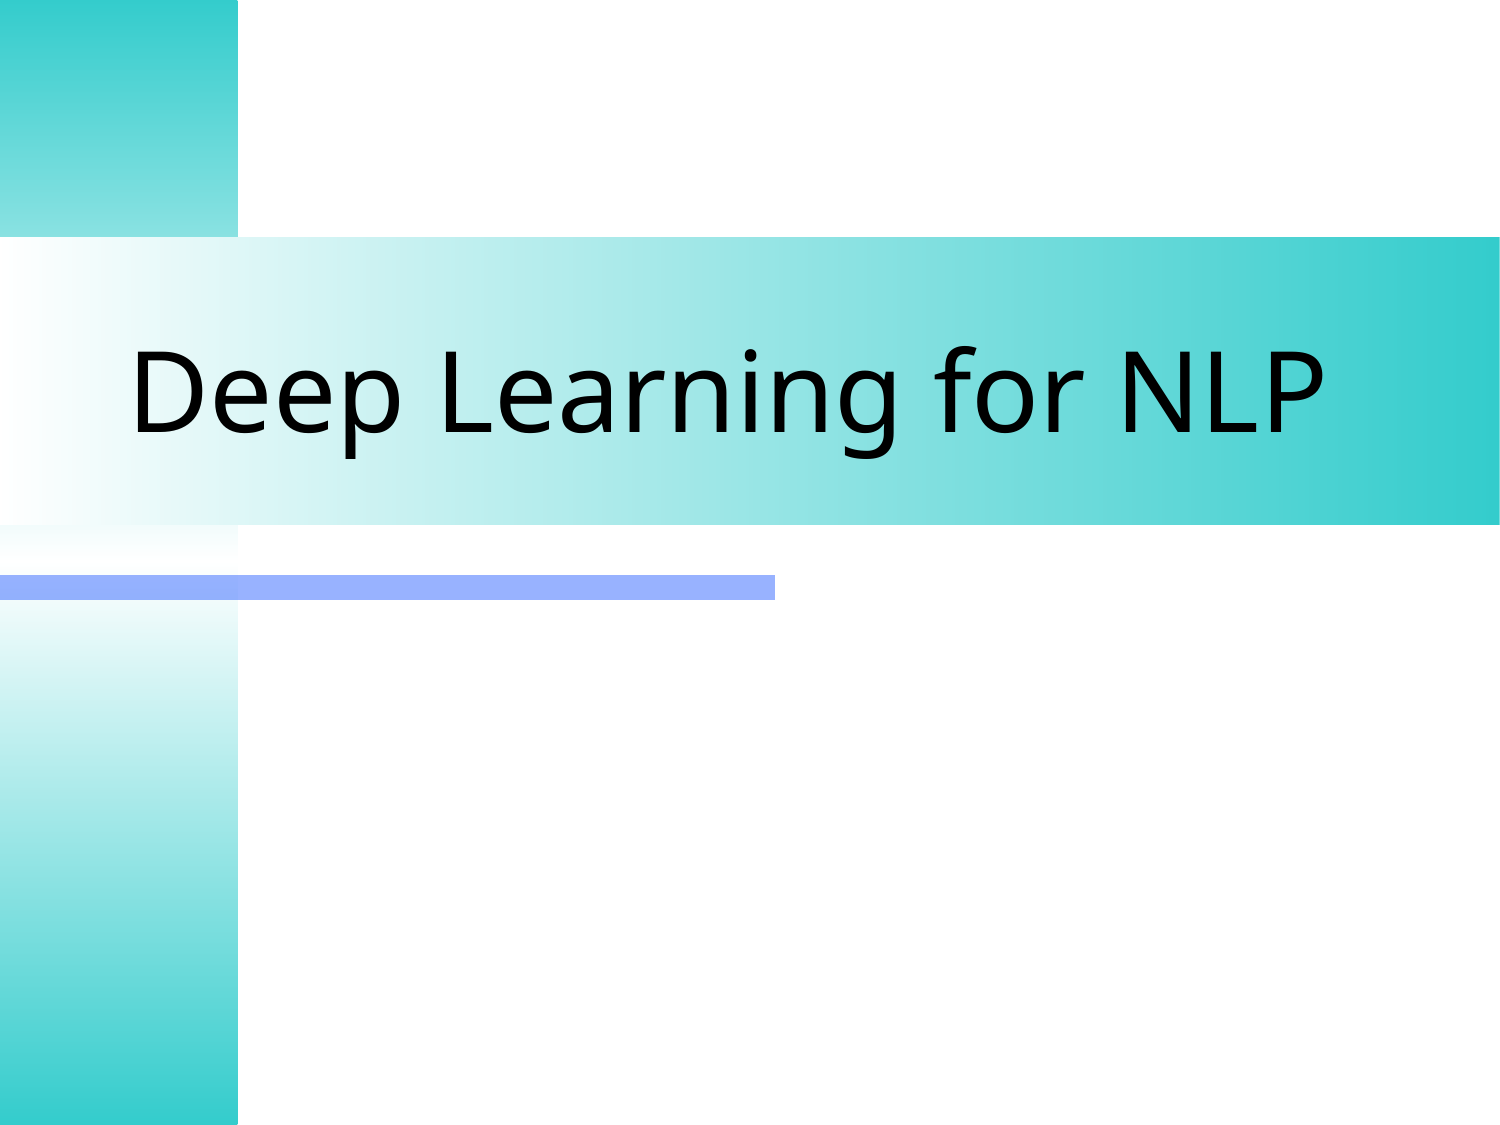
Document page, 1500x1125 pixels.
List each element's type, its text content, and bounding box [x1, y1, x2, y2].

title Deep Learning for NLP [112, 274, 1388, 501]
